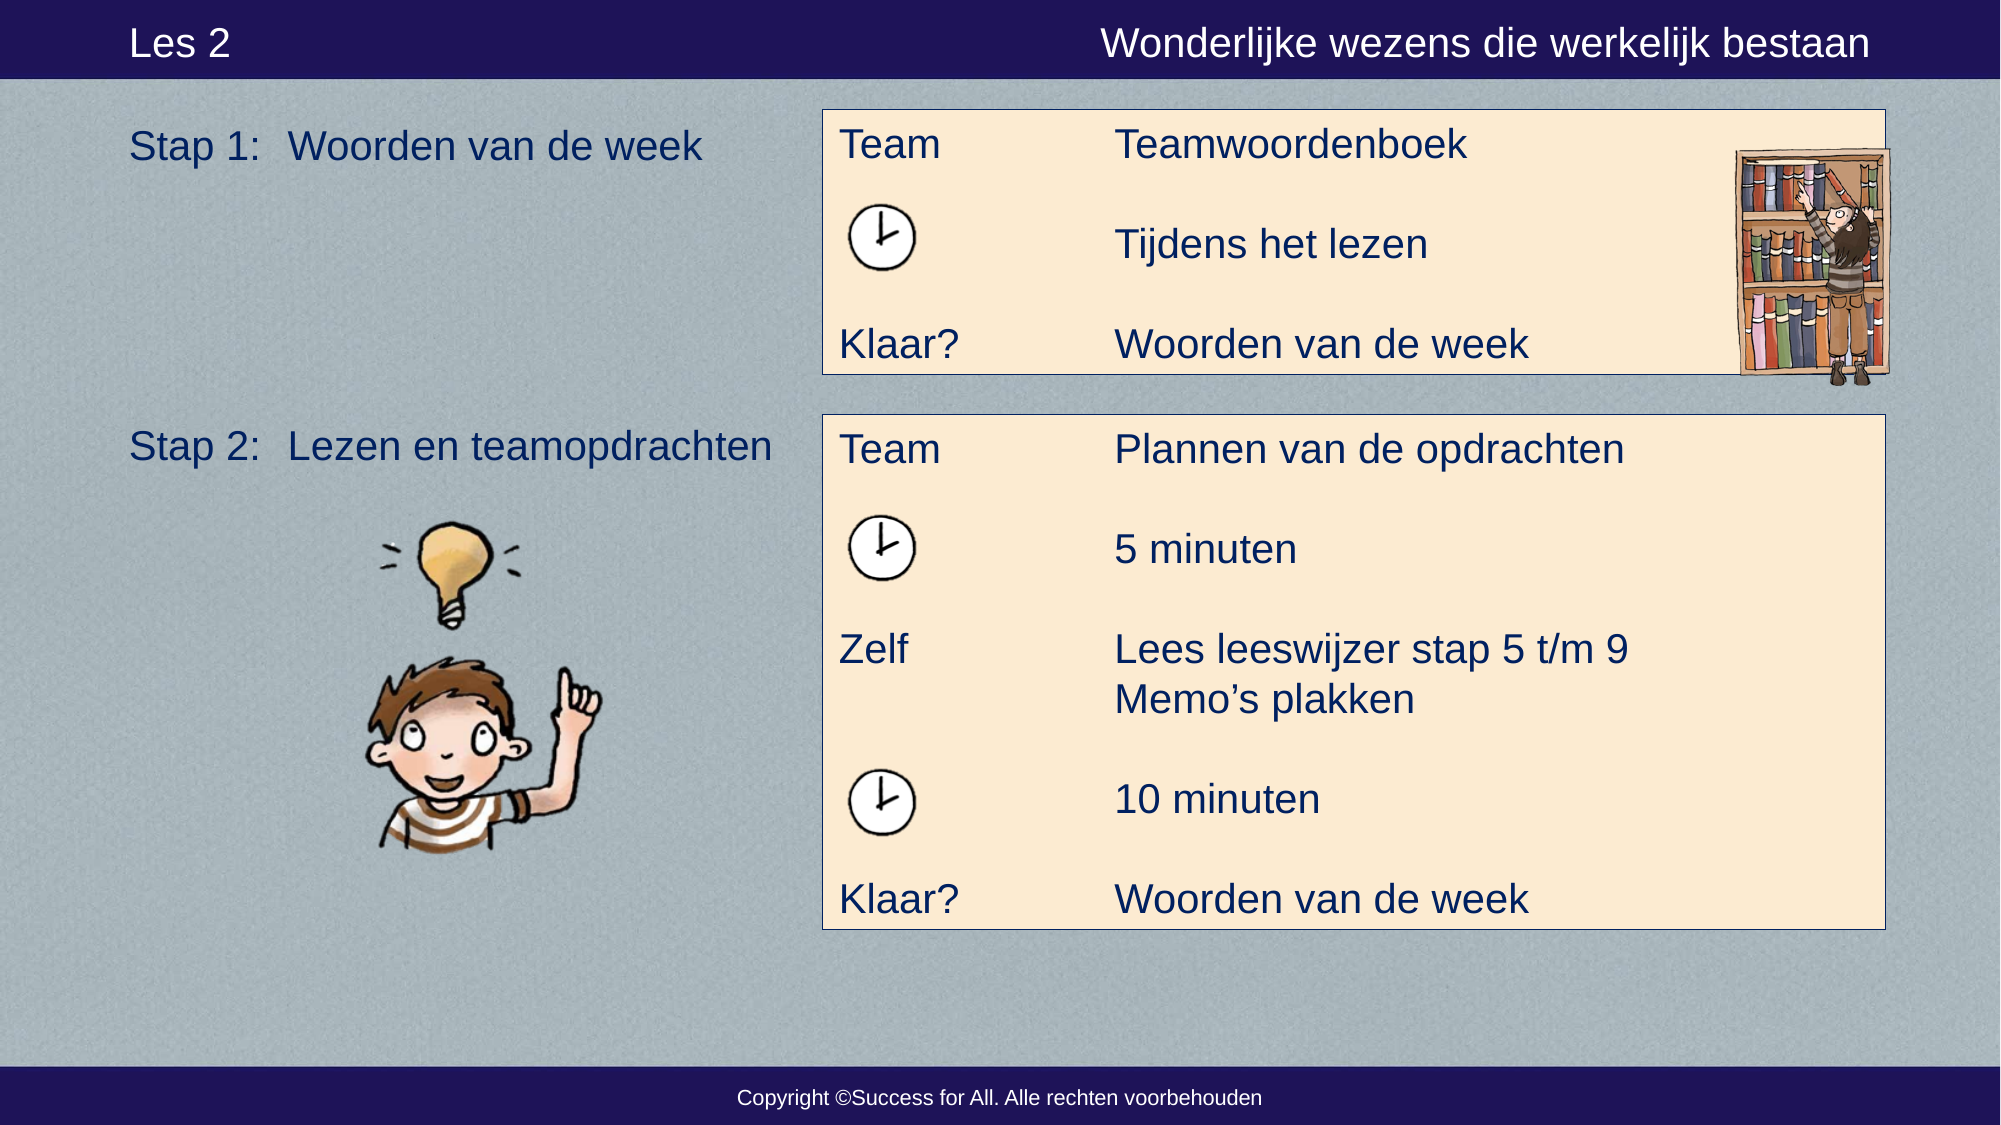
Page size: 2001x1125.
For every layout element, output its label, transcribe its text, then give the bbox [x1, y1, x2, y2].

text_box Copyright ©Success for All. Alle rechten voorbehouden [0, 1076, 2000, 1125]
text_box Stap 1: Woorden van de week Stap 2: Lezen en teamopdrachten [114, 111, 907, 527]
text_box Wonderlijke wezens die werkelijk bestaan [999, 8, 1886, 73]
text_box Team Plannen van de opdrachten 5 minuten Zelf Lees leeswijzer stap 5 t/m 9 Memo’s plakken 10 minuten Klaar? Woorden van de week [822, 414, 1886, 930]
picture [0, 0, 2001, 1125]
text_box Team Teamwoordenboek Tijdens het lezen Klaar? Woorden van de week [822, 109, 1886, 375]
text_box Les 2 [114, 8, 354, 73]
